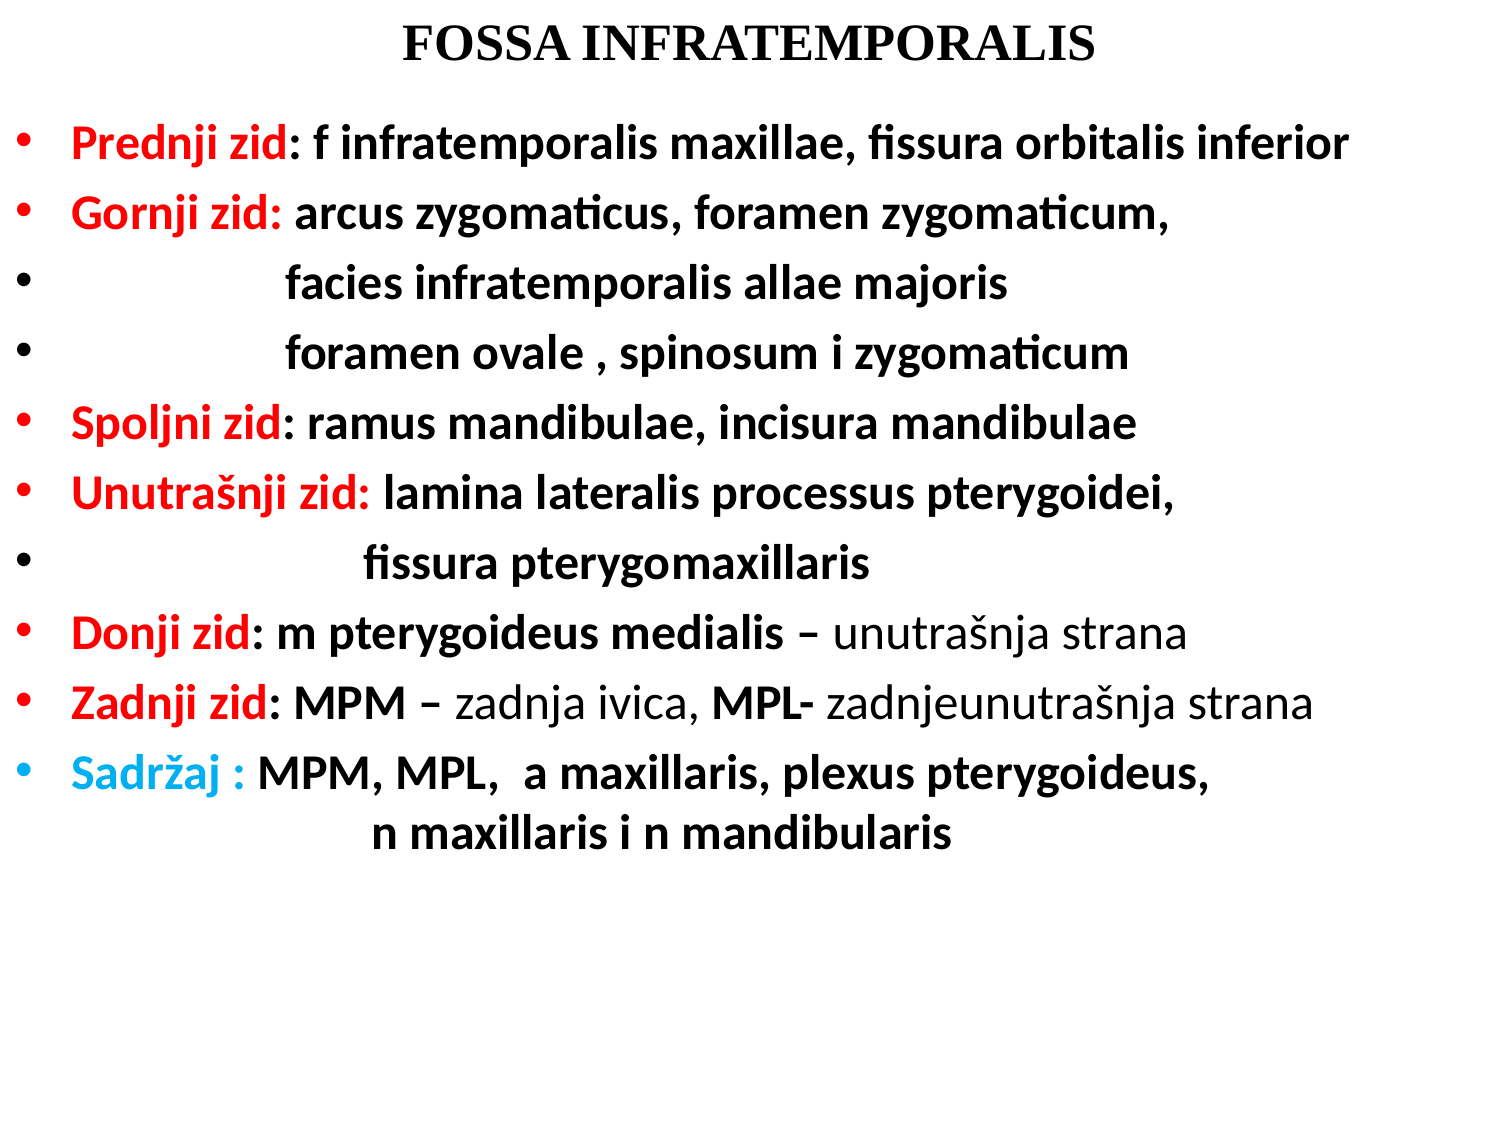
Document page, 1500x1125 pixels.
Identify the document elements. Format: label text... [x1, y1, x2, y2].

title FOSSA INFRATEMPORALIS [75, 0, 1425, 79]
list Prednji zid: f infratemporalis maxillae, fissura orbitalis inferior Gornji zid: arcus zygomaticus, foramen zygomaticum, facies infratemporalis allae majoris foramen ovale , spinosum i zygomaticum Spoljni zid: ramus mandibulae, incisura mandibulae Unutrašnji zid: lamina lateralis processus pterygoidei, fissura pterygomaxillaris Donji zid: m pterygoideus medialis – unutrašnja strana Zadnji zid: MPM – zadnja ivica, MPL- zadnjeunutrašnja strana Sadržaj : MPM, MPL, a maxillaris, plexus pterygoideus, n maxillaris i n mandibularis [0, 101, 1500, 1125]
